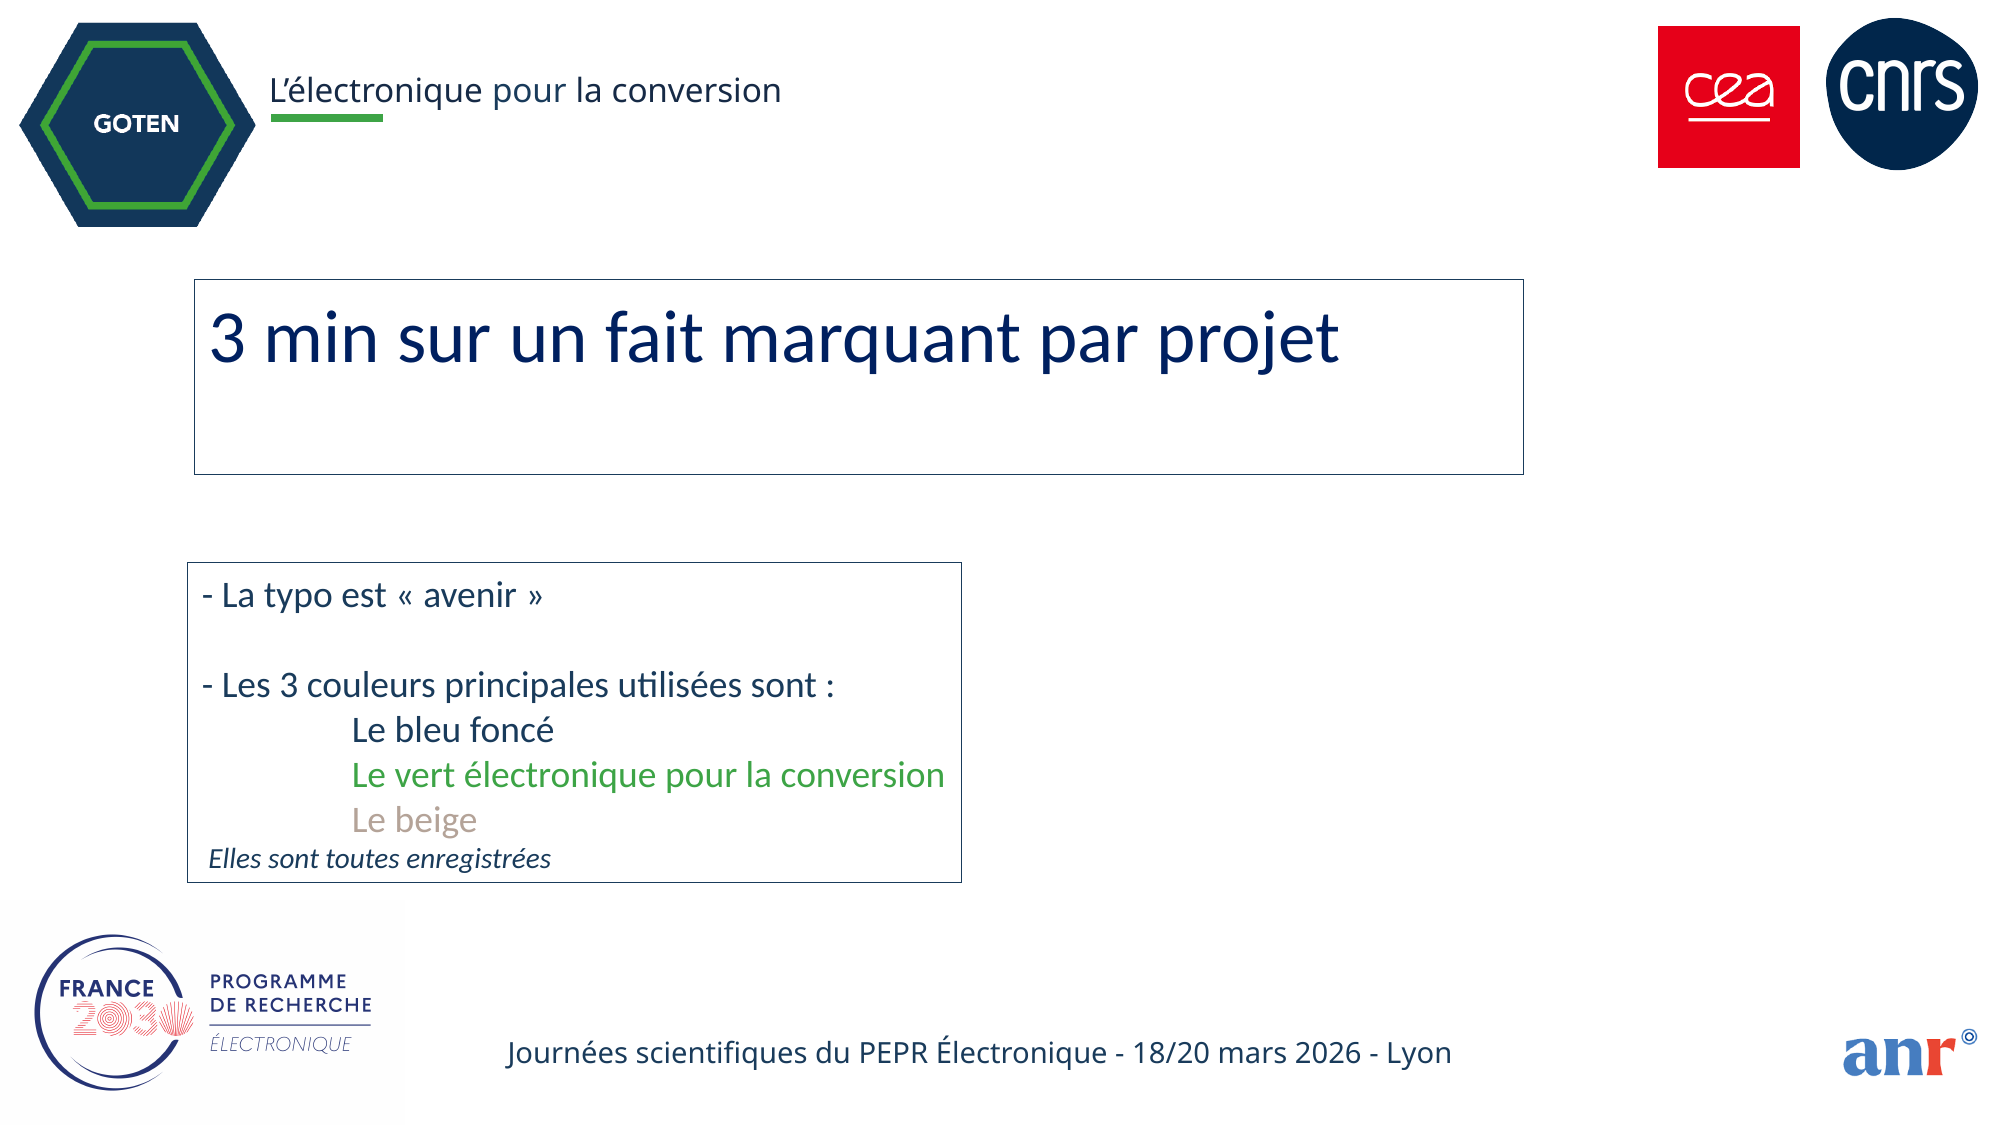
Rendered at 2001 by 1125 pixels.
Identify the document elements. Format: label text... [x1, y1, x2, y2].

picture [1658, 26, 1800, 168]
picture [1839, 982, 1981, 1124]
picture [1823, 16, 1981, 172]
picture [0, 900, 405, 1125]
text_box - La typo est « avenir » - Les 3 couleurs principales utilisées sont : Le bleu foncé Le vert électronique pour la conversion Le beige Elles sont toutes enregistrées [187, 562, 962, 883]
text_box 3 min sur un fait marquant par projet [194, 279, 1524, 475]
picture [19, 22, 256, 227]
